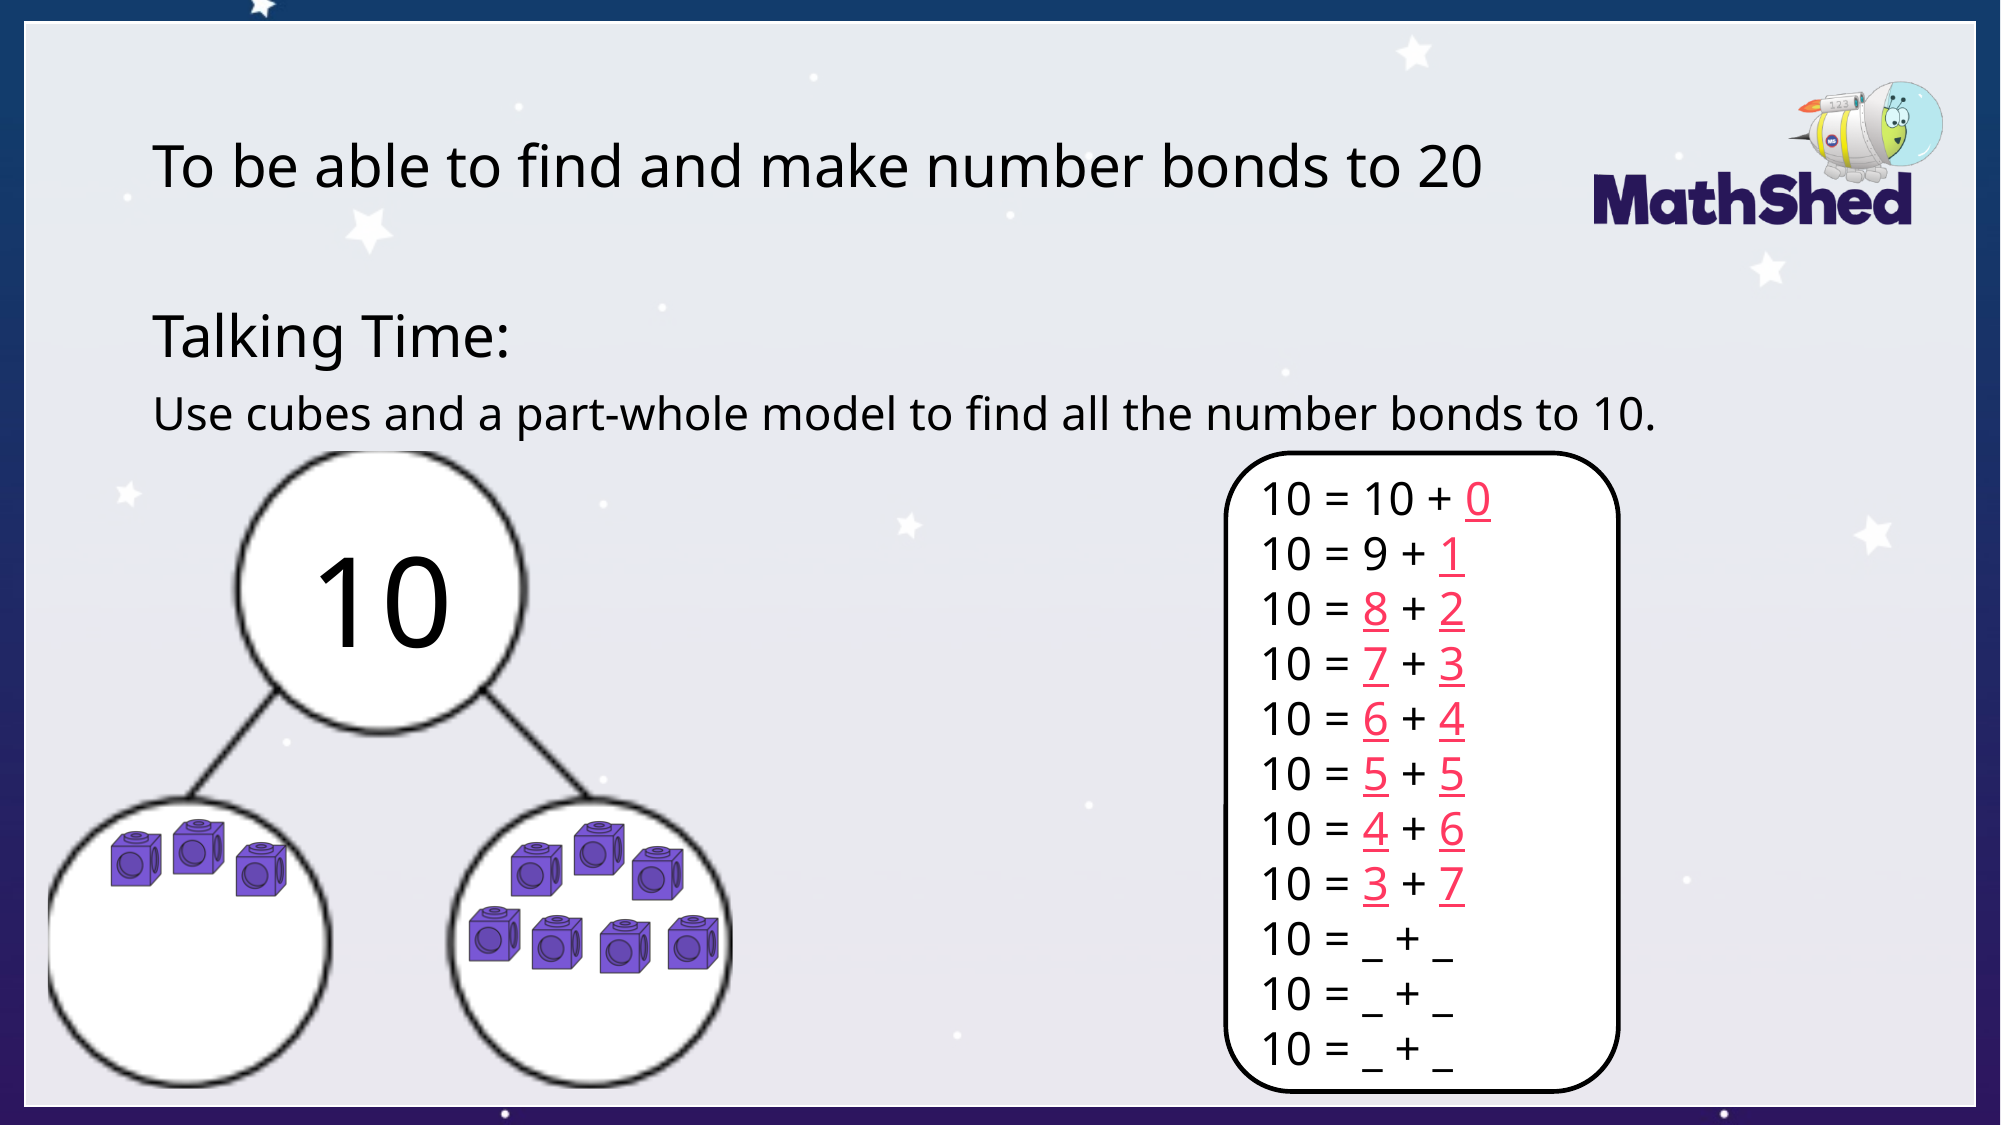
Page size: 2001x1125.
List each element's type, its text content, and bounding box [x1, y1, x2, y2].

text_box 10 = 10 + 0 10 = 9 + 1 10 = 8 + 2 10 = 7 + 3 10 = 6 + 4 10 = 5 + 5 10 = 4 + 6 10 = 3 + 7 10 = _ + _ 10 = _ + _ 10 = _ + _ [1224, 451, 1620, 1093]
list Talking Time: Use cubes and a part-whole model to find all the number bonds to 10. [137, 299, 1863, 1014]
picture [0, 0, 2001, 1125]
title To be able to find and make number bonds to 20 [137, 59, 1578, 278]
